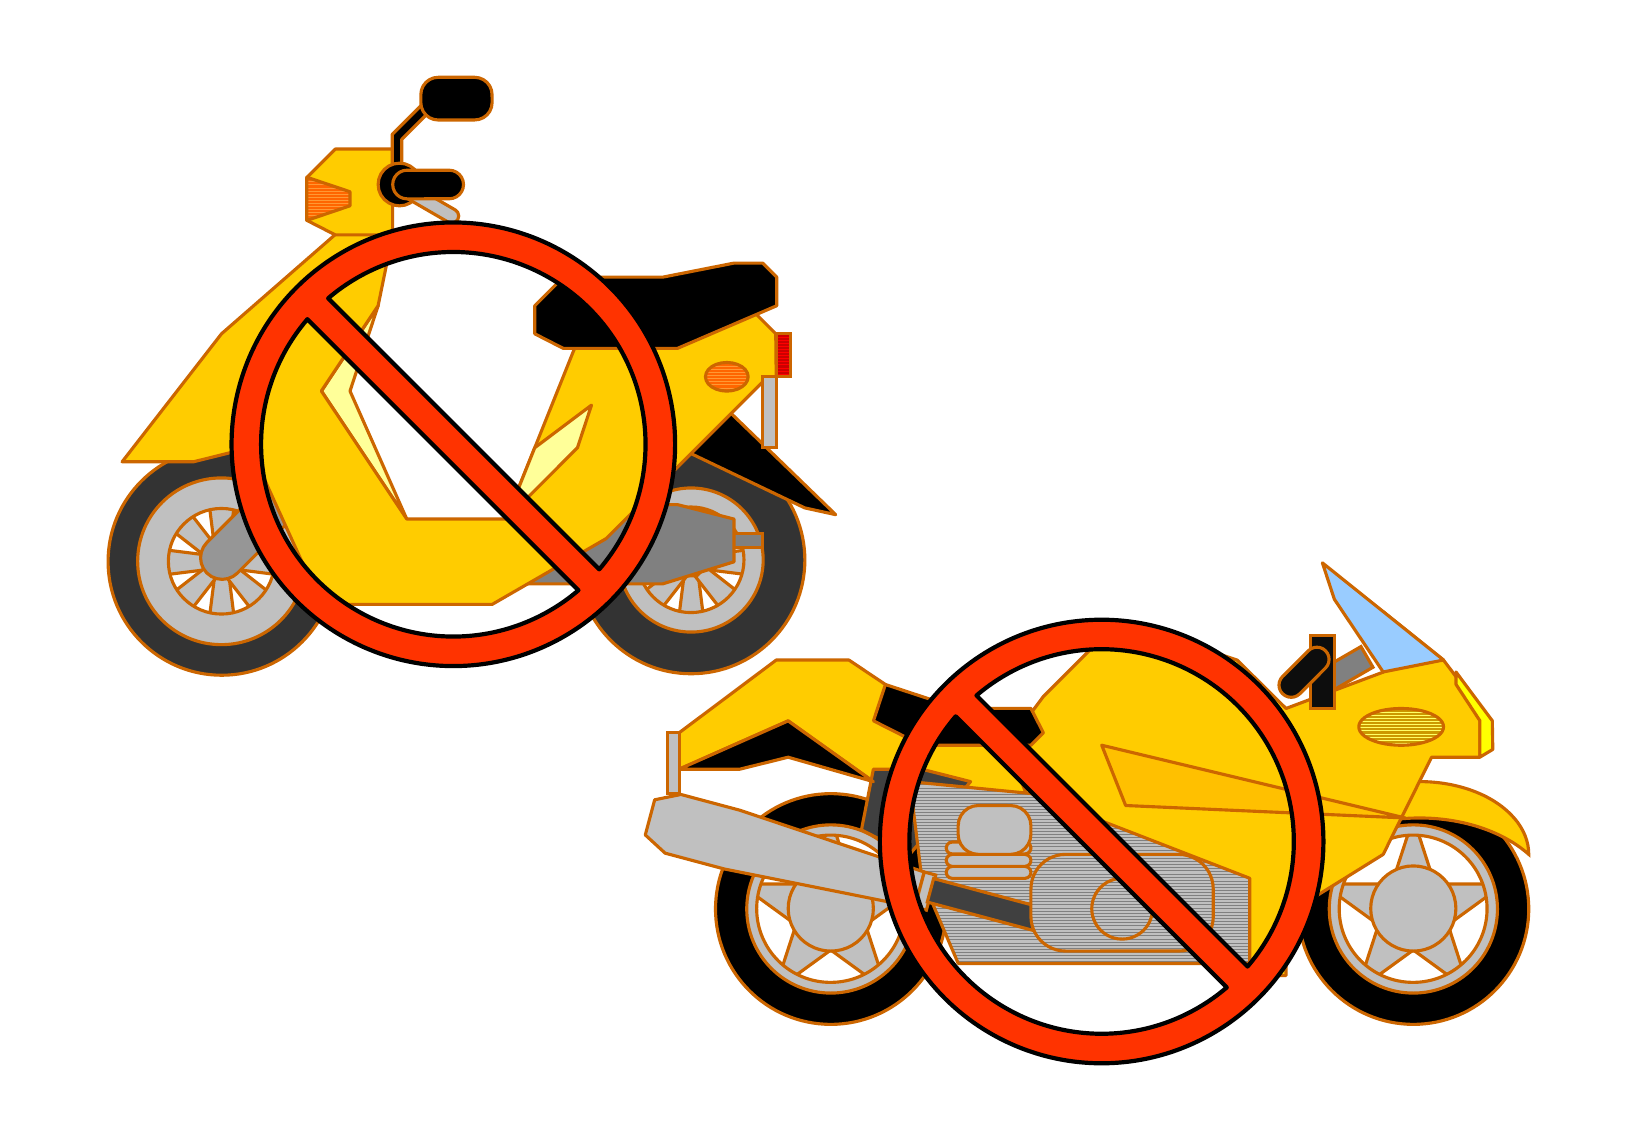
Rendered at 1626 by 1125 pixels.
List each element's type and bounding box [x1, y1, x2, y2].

text_box [642, 562, 1529, 1064]
text_box [107, 76, 820, 676]
